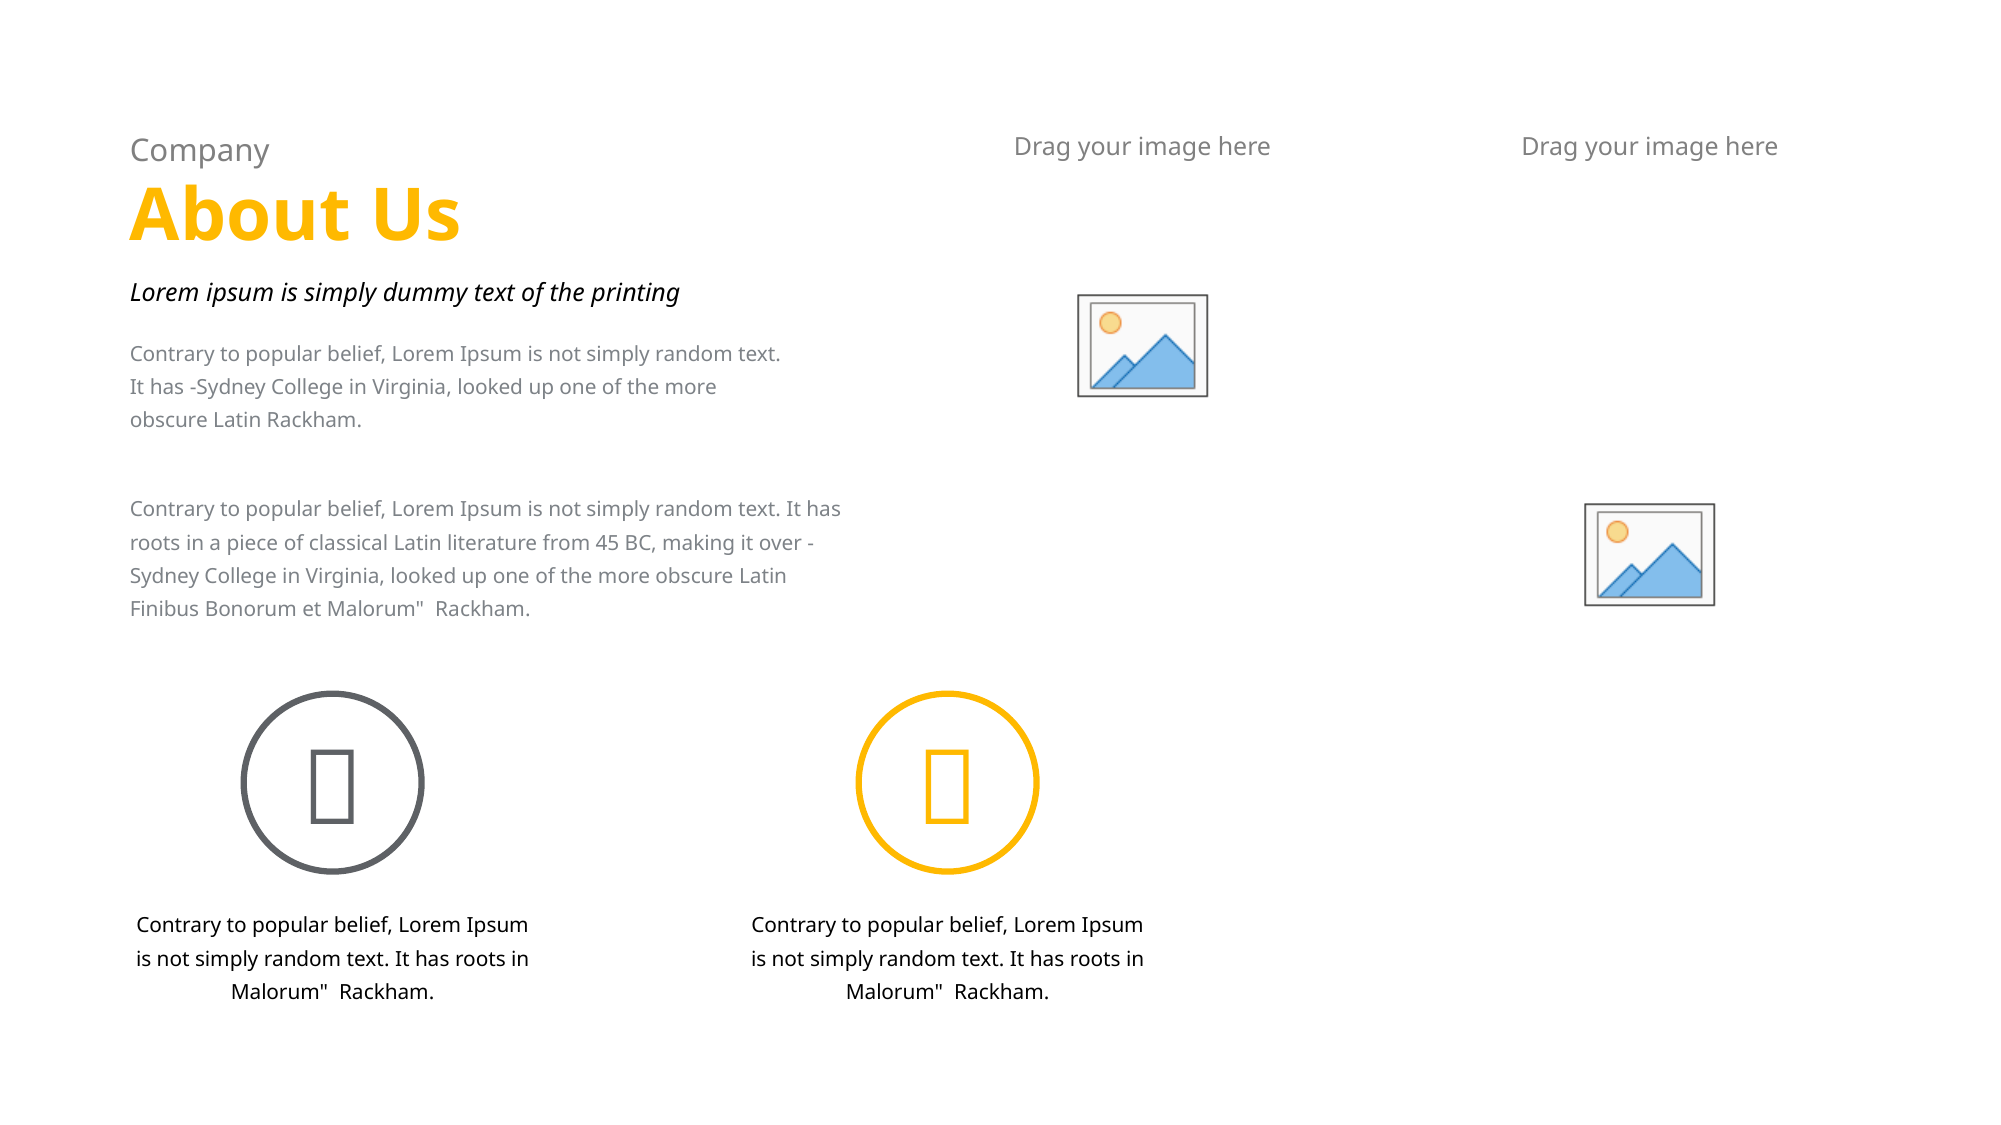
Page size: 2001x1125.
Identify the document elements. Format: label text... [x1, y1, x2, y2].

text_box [729, 693, 1166, 1010]
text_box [115, 122, 815, 441]
picture [887, 122, 1398, 570]
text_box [114, 693, 551, 1010]
text_box Contrary to popular belief, Lorem Ipsum is not simply random text. It has roots in a piece of classical Latin literature from 45 BC, making it over -Sydney College in Virginia, looked up one of the more obscure Latin Finibus Bonorum et Malorum" Rackham. [115, 480, 872, 629]
picture [1414, 122, 1886, 988]
